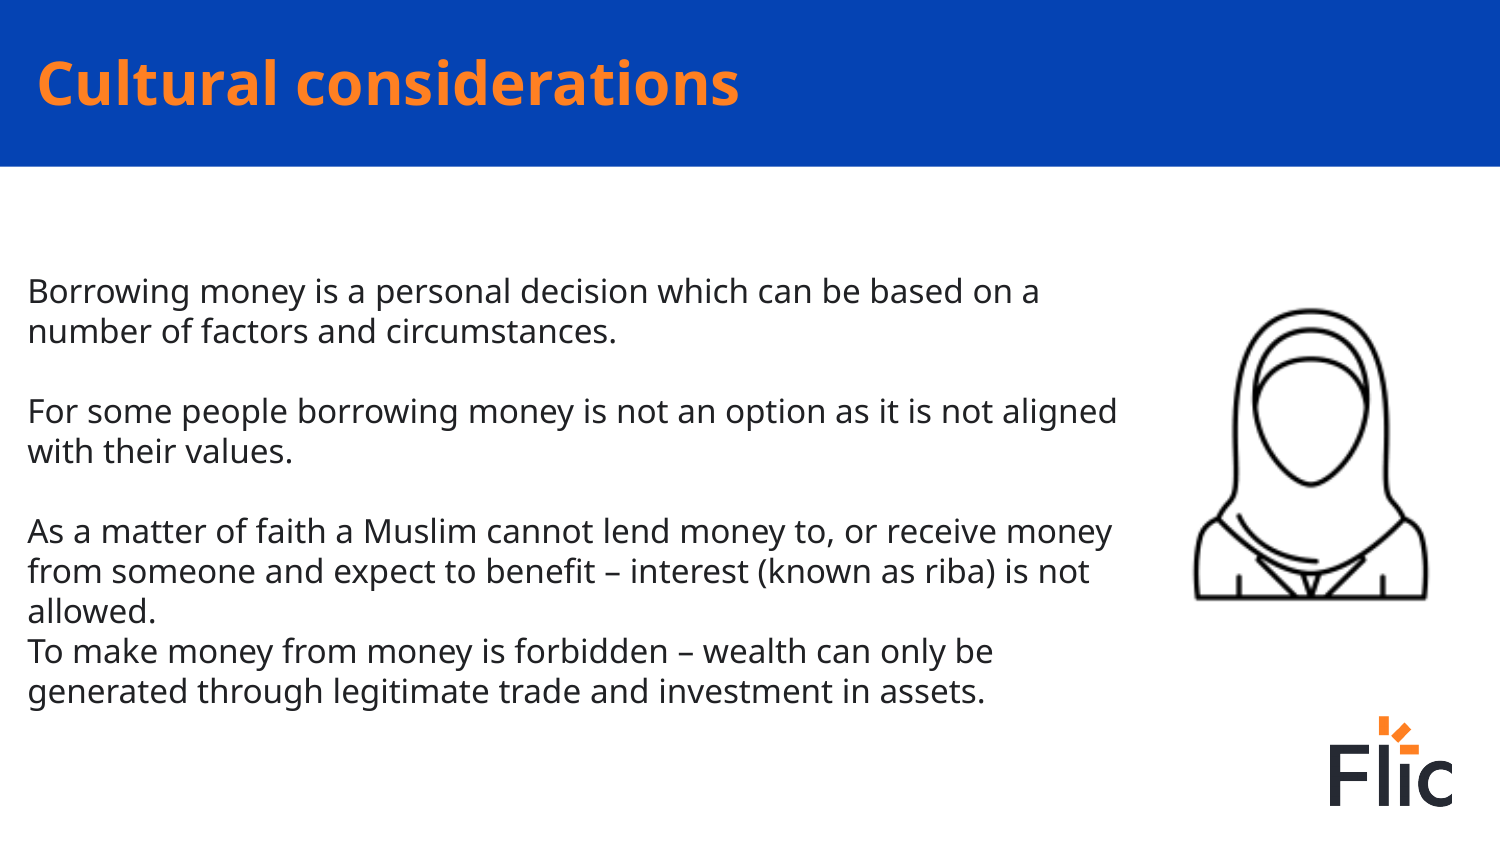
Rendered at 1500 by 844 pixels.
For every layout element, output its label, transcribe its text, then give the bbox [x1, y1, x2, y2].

text_box Borrowing money is a personal decision which can be based on a number of factors and circumstances. For some people borrowing money is not an option as it is not aligned with their values. As a matter of faith a Muslim cannot lend money to, or receive money from someone and expect to benefit – interest (known as riba) is not allowed. To make money from money is forbidden – wealth can only be generated through legitimate trade and investment in assets. [12, 255, 1138, 725]
picture [1330, 716, 1452, 807]
text_box Cultural considerations [21, 30, 1058, 133]
picture [1102, 246, 1500, 664]
